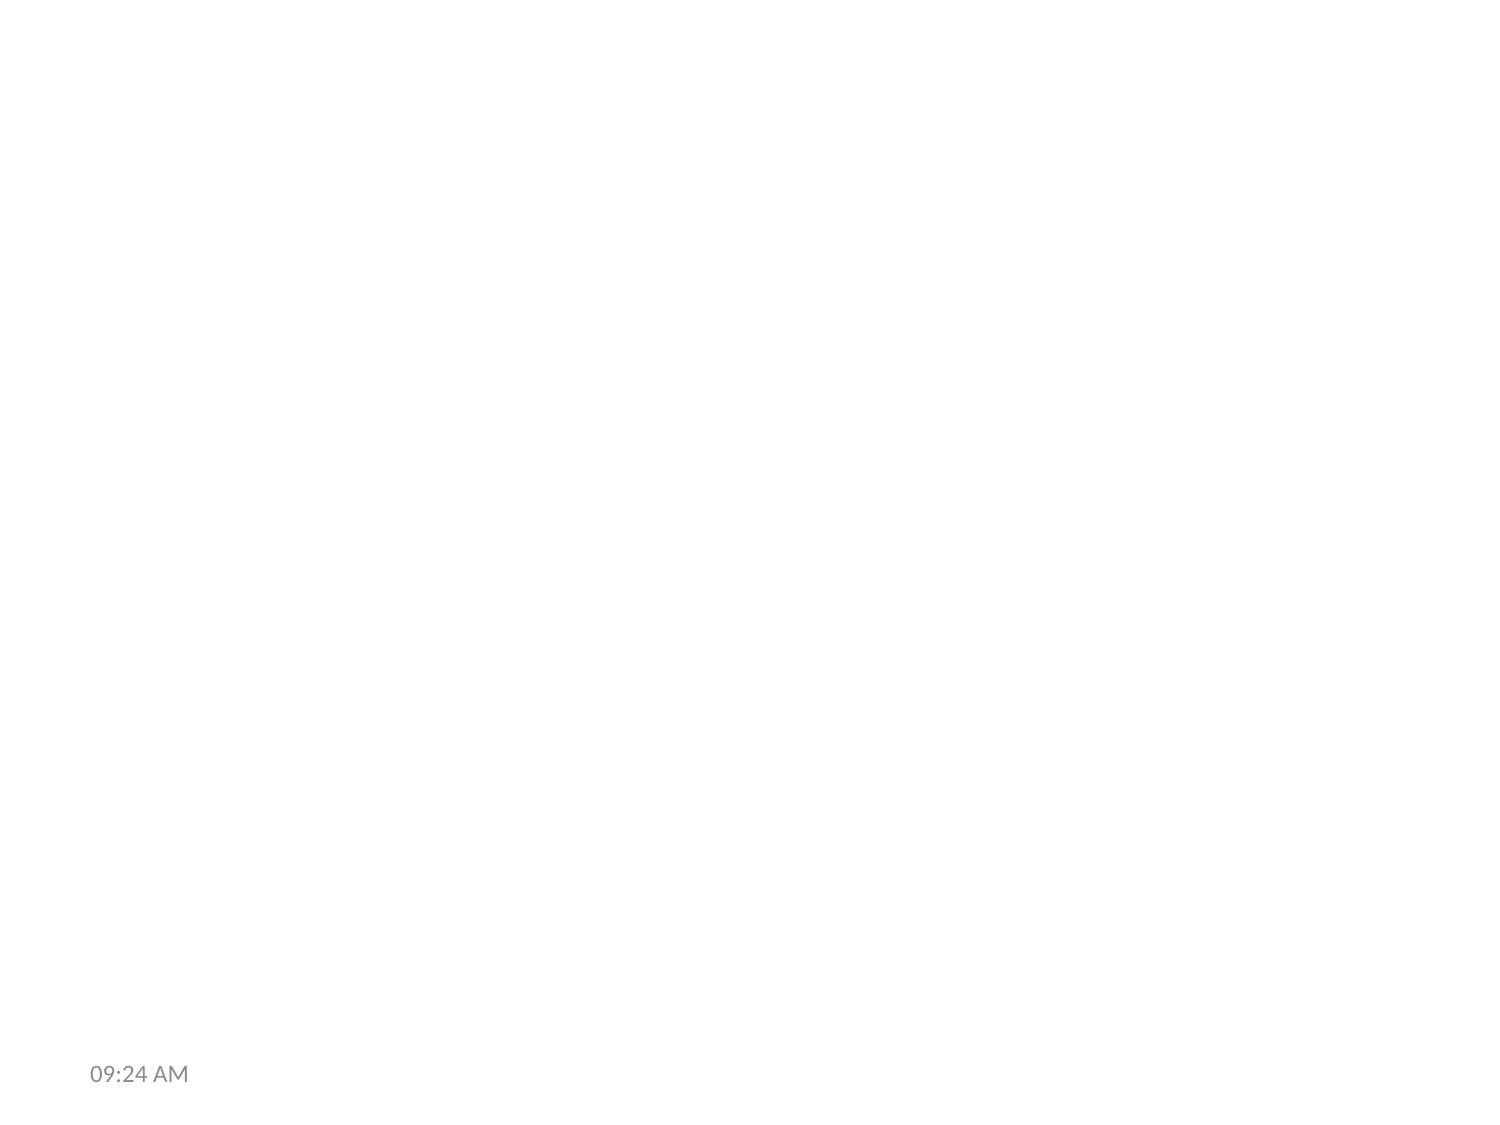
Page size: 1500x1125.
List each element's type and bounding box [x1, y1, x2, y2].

slide_number [75, 1042, 425, 1103]
